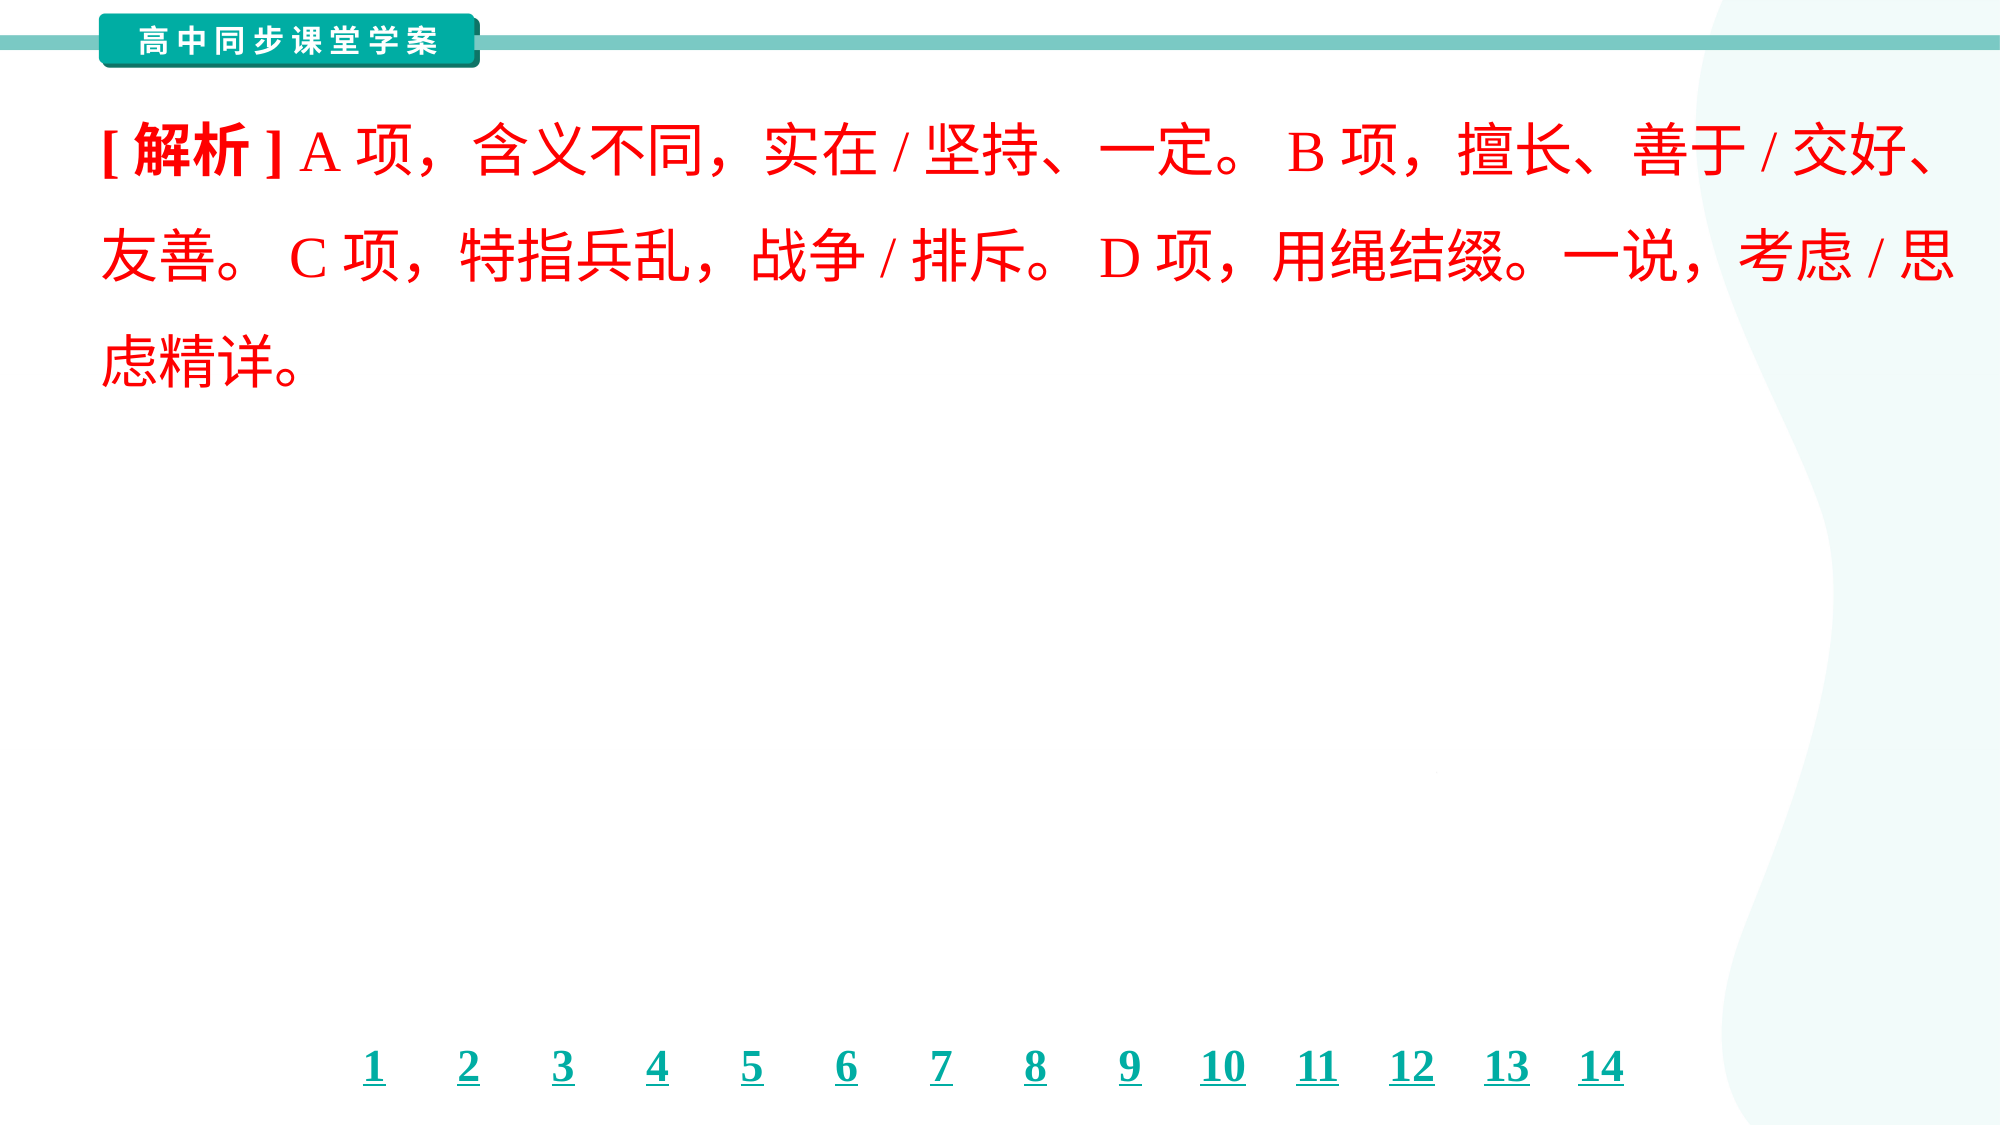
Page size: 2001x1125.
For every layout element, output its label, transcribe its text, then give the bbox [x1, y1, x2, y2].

picture [0, 0, 2000, 1125]
text_box [解析] A项，含义不同，实在/坚持、一定。B项，擅长、善于/交好、 友善。C项，特指兵乱，战争/排斥。D项，用绳结缀。一说，考虑/思 虑精详。 [100, 76, 1899, 396]
